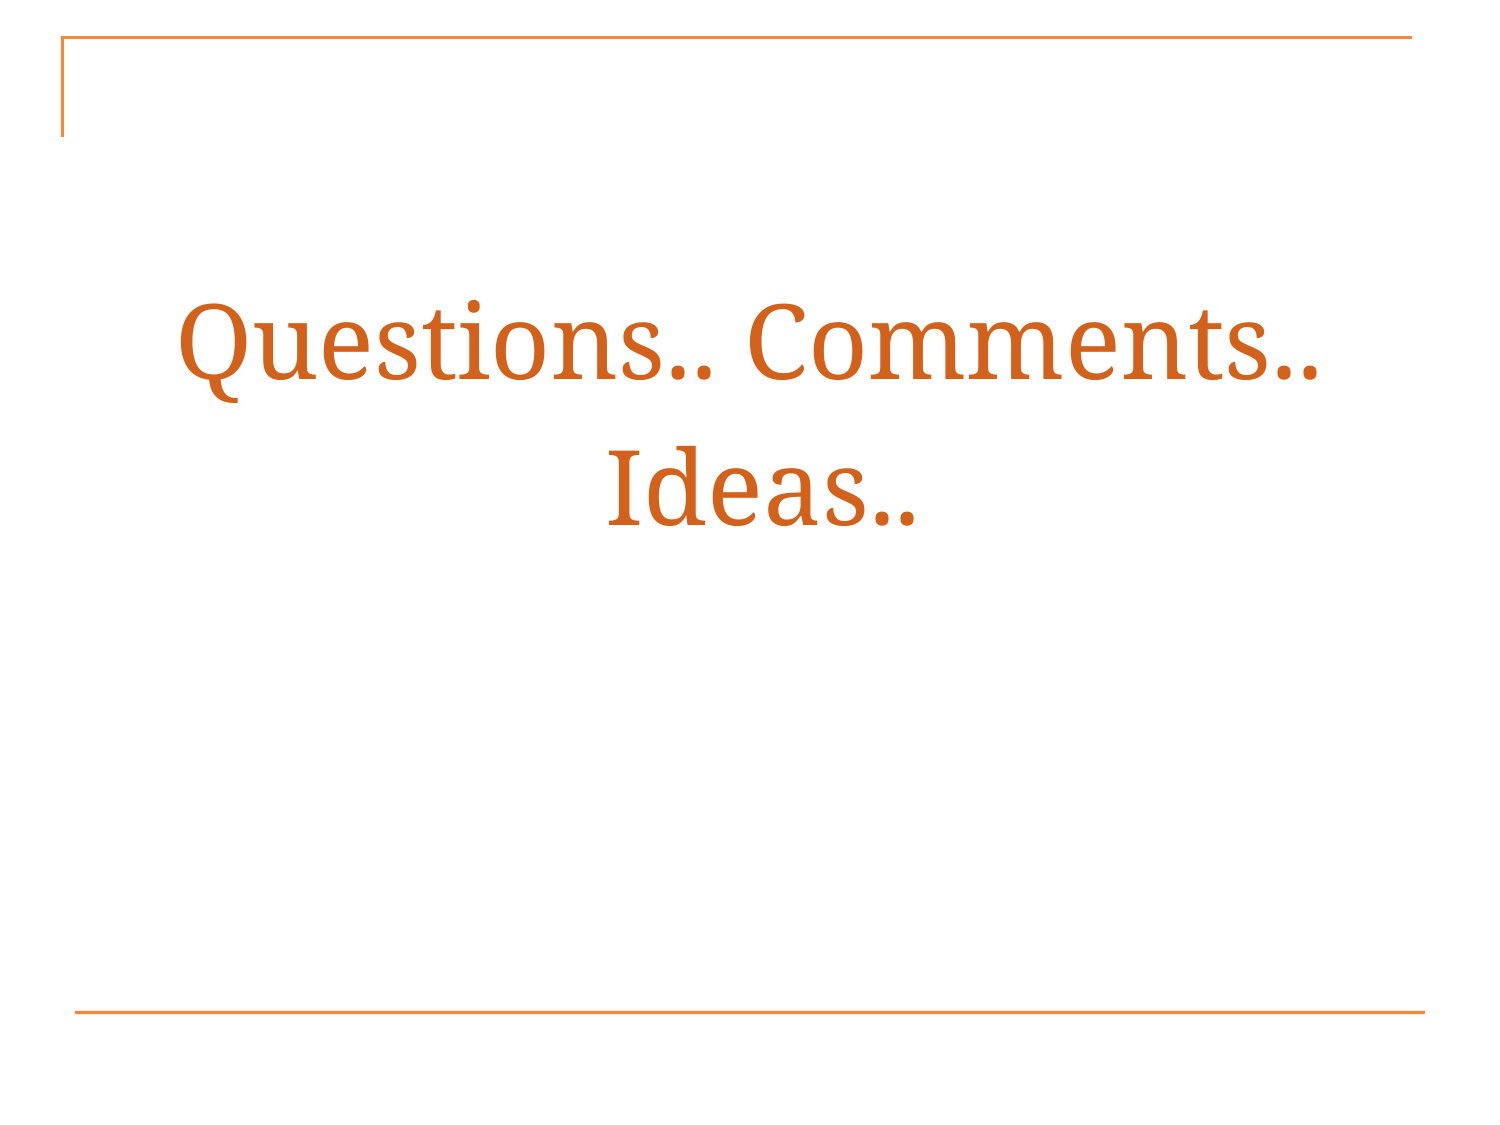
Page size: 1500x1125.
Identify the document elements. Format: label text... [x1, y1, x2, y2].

list Questions.. Comments.. Ideas.. [88, 101, 1439, 845]
